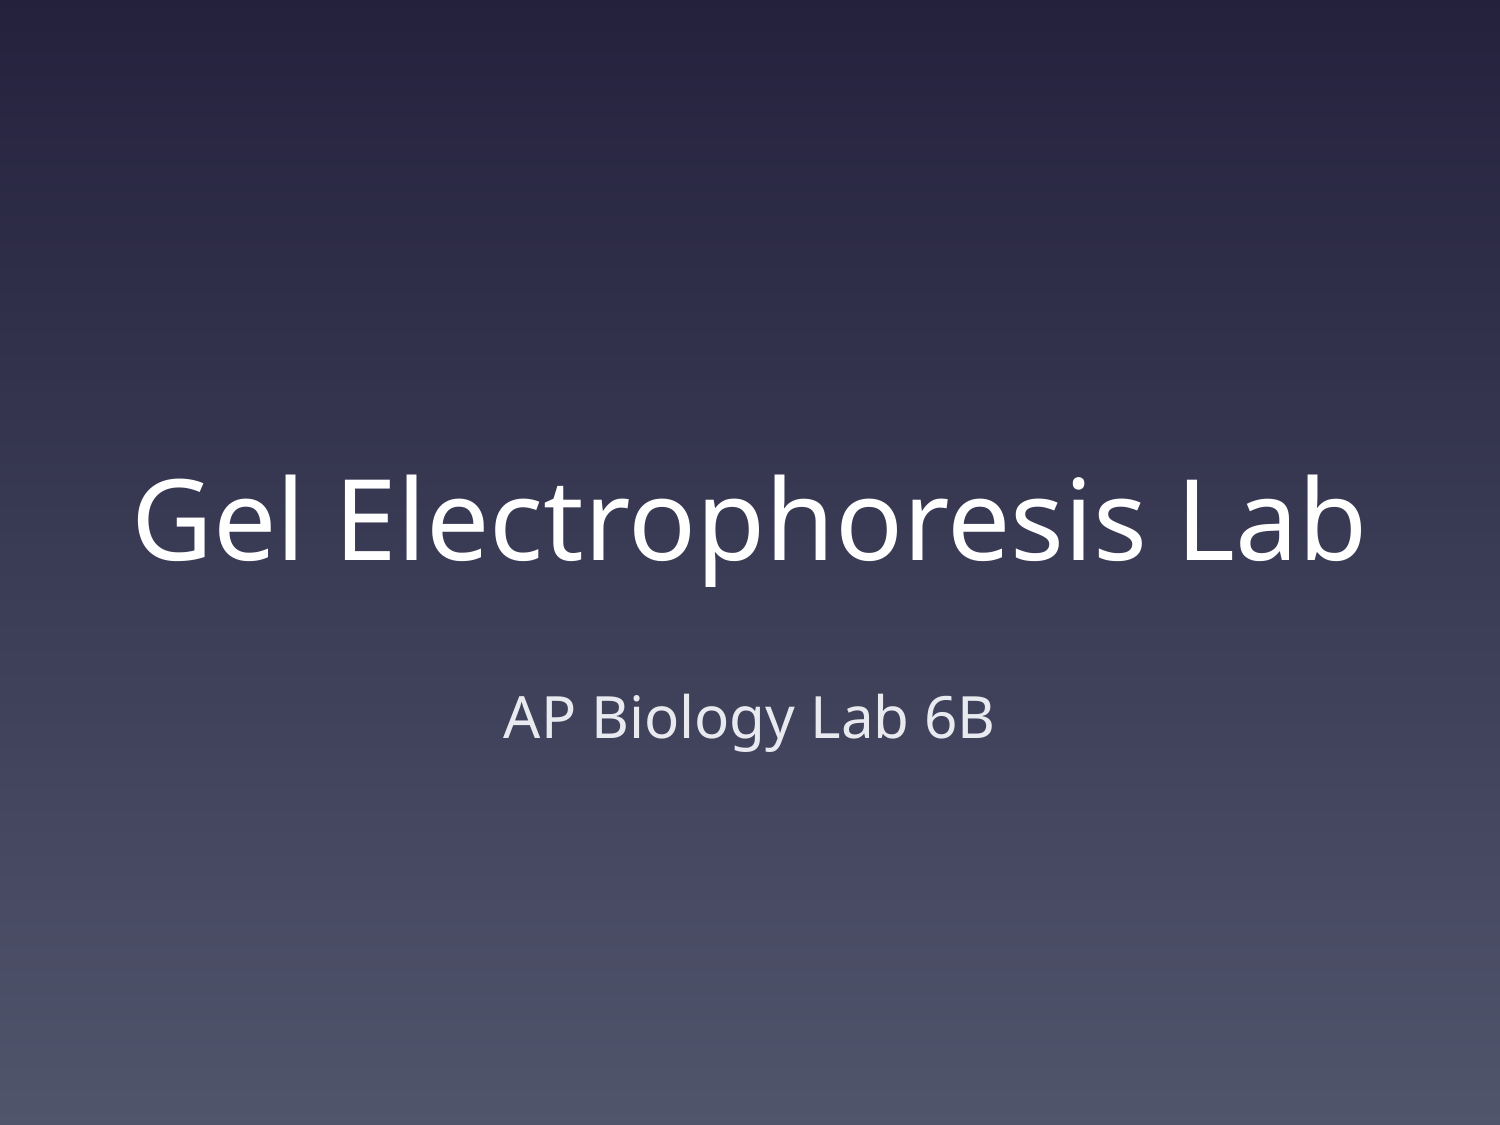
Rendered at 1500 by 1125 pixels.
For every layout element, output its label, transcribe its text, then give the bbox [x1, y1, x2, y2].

title Gel Electrophoresis Lab [112, 349, 1388, 591]
subtitle AP Biology Lab 6B [225, 637, 1275, 925]
